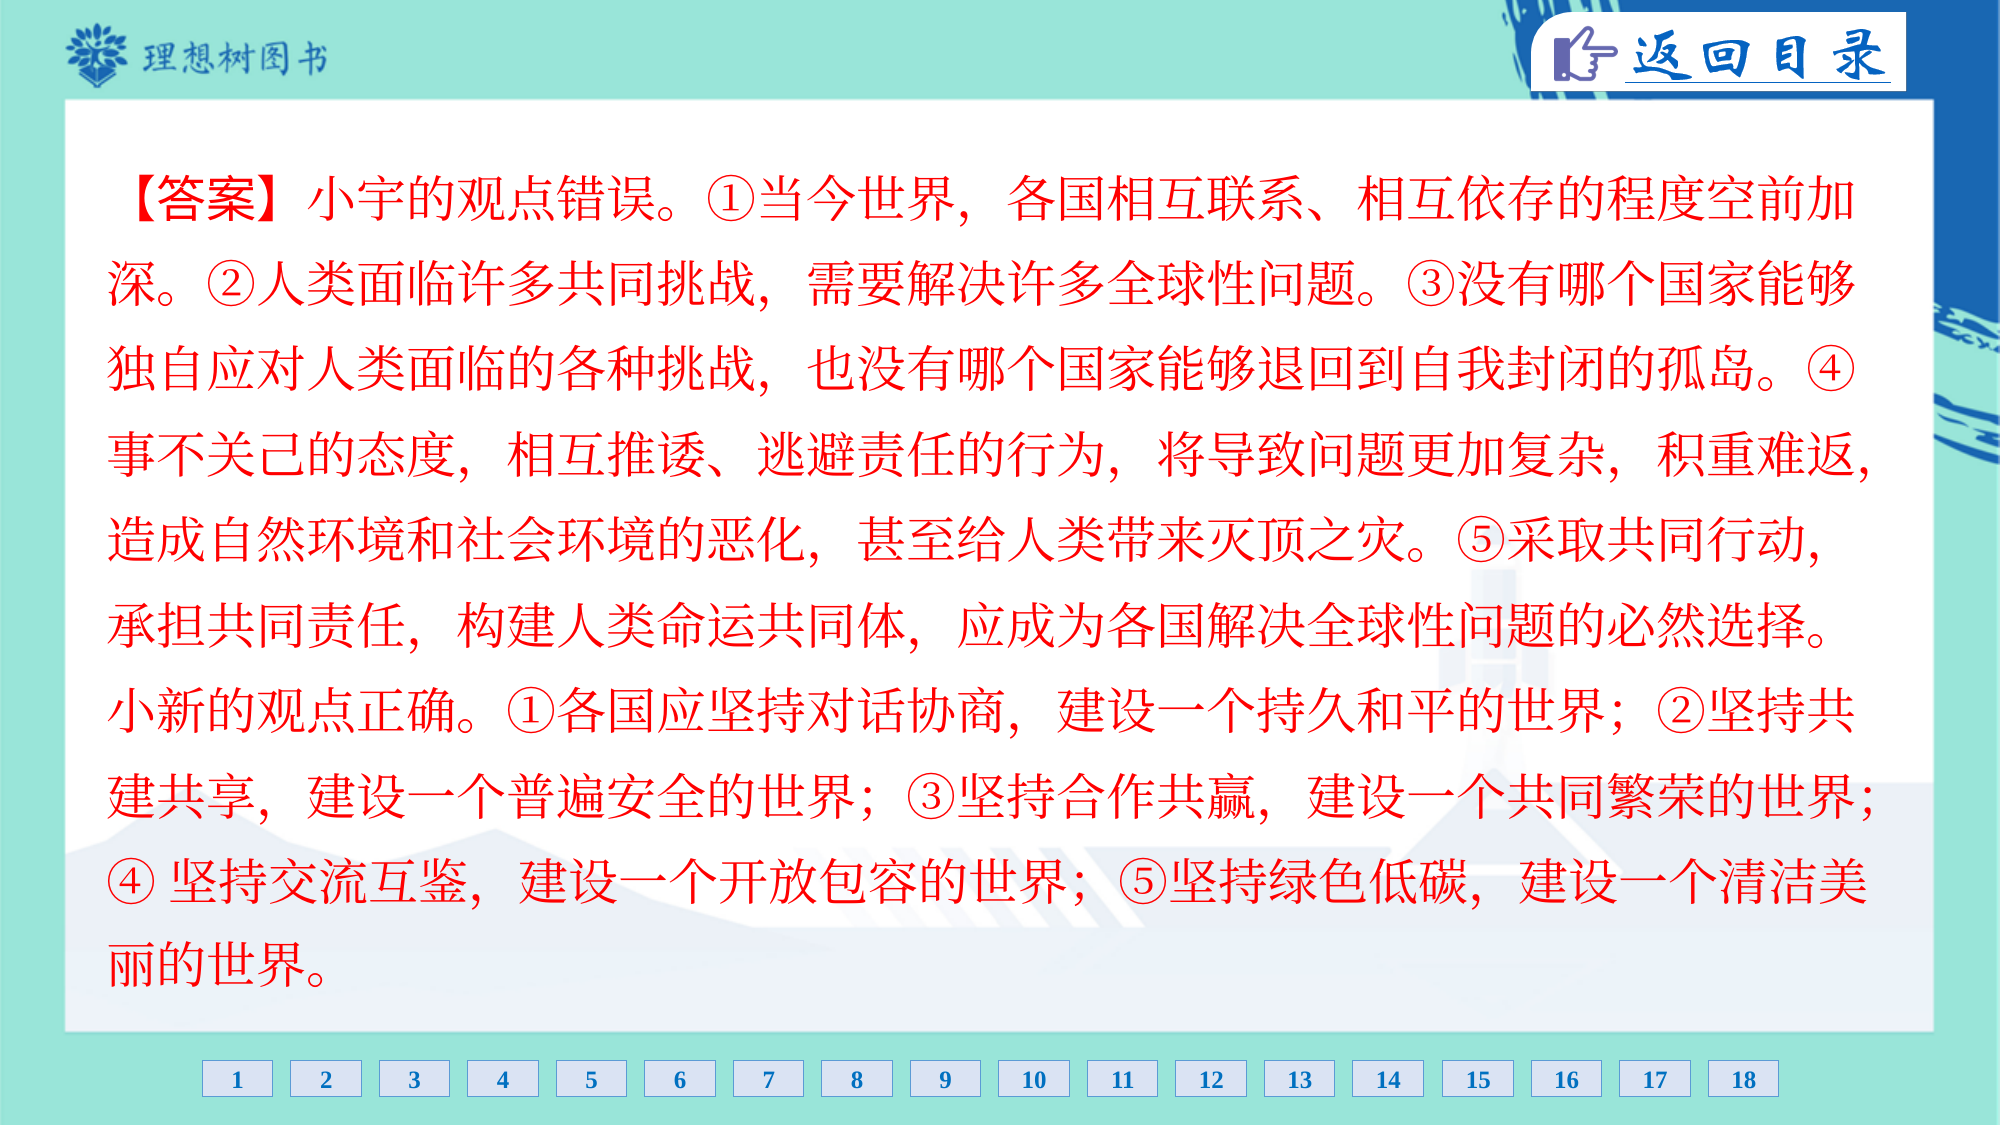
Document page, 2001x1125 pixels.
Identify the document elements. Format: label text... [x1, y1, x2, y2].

picture [0, 0, 2000, 1125]
text_box 【答案】小宇的观点错误。①当今世界，各国相互联系、相互依存的程度空前加 深。②人类面临许多共同挑战，需要解决许多全球性问题。③没有哪个国家能够 独自应对人类面临的各种挑战，也没有哪个国家能够退回到自我封闭的孤岛。④ 事不关己的态度，相互推诿、逃避责任的行为，将导致问题更加复杂，积重难返， 造成自然环境和社会环境的恶化，甚至给人类带来灭顶之灾。⑤采取共同行动， 承担共同责任，构建人类命运共同体，应成为各国解决全球性问题的必然选择。 小新的观点正确。①各国应坚持对话协商，建设一个持久和平的世界；②坚持共 建共享，建设一个普遍安全的世界；③坚持合作共赢，建设一个共同繁荣的世界； ④坚持交流互鉴，建设一个开放包容的世界；⑤坚持绿色低碳，建设一个清洁美 丽的世界。 [106, 141, 1895, 986]
